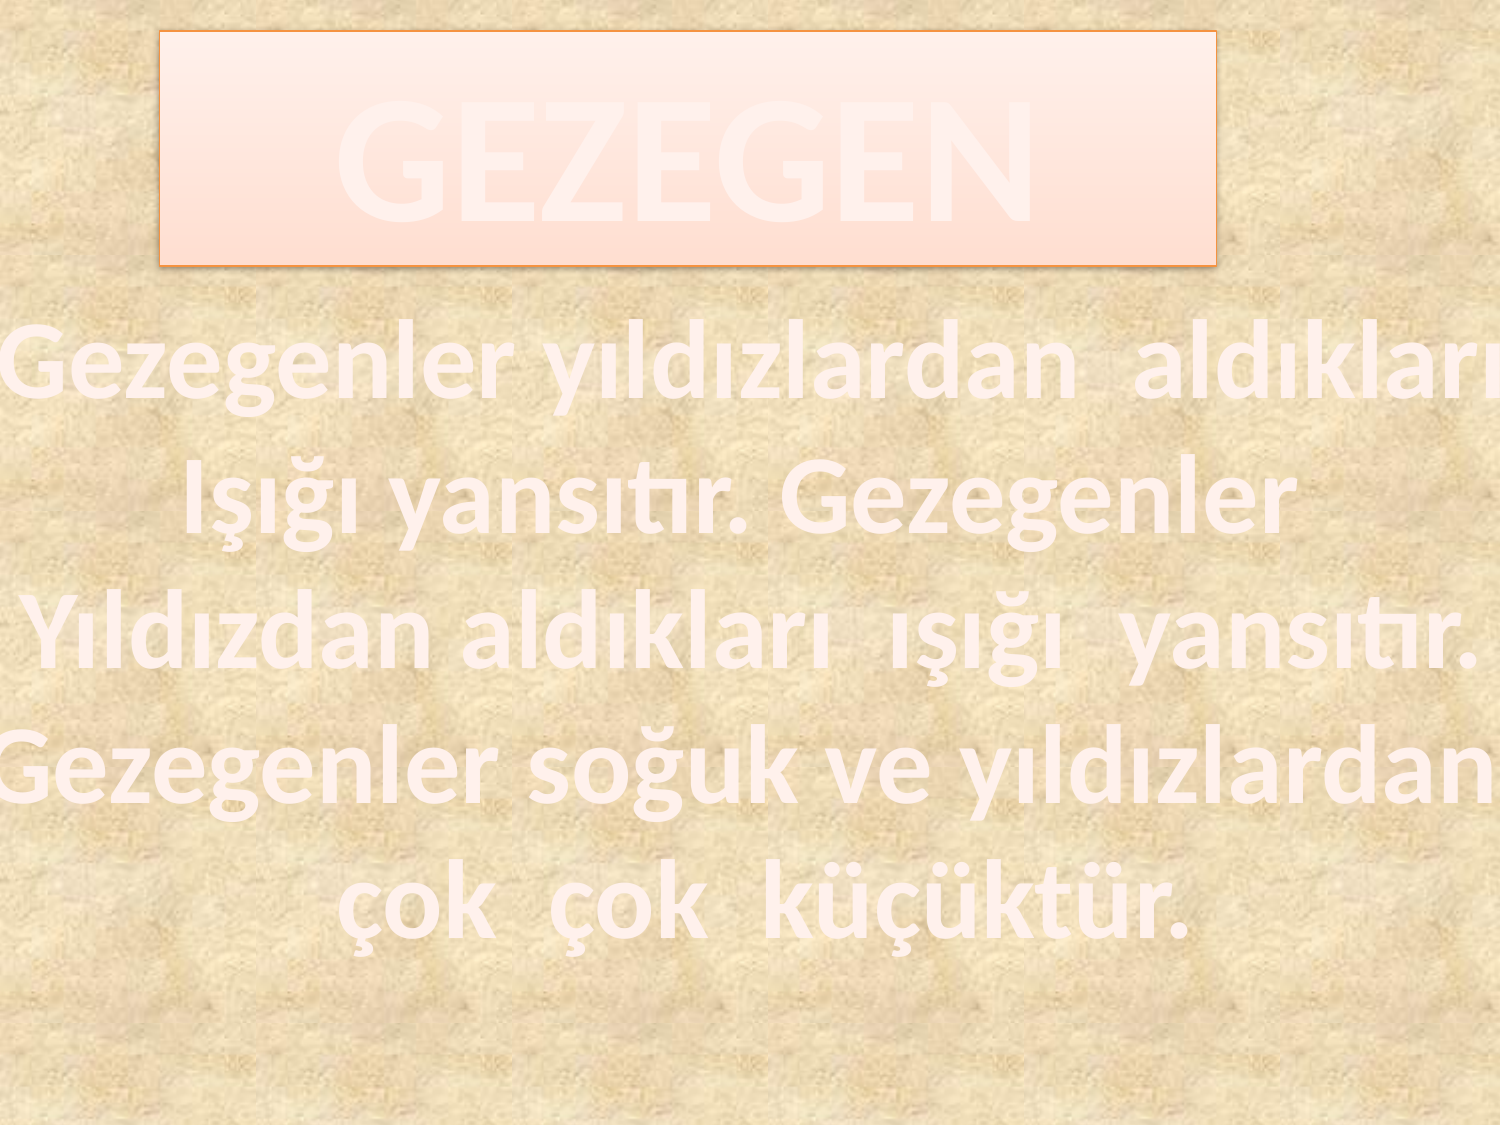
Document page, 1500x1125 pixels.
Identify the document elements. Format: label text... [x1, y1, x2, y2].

text_box Gezegenler yıldızlardan aldıkları Işığı yansıtır. Gezegenler Yıldızdan aldıkları ışığı yansıtır. Gezegenler soğuk ve yıldızlardan çok çok küçüktür. [0, 278, 1500, 1125]
picture [0, 0, 1500, 278]
text_box GEZEGEN [159, 30, 1217, 267]
